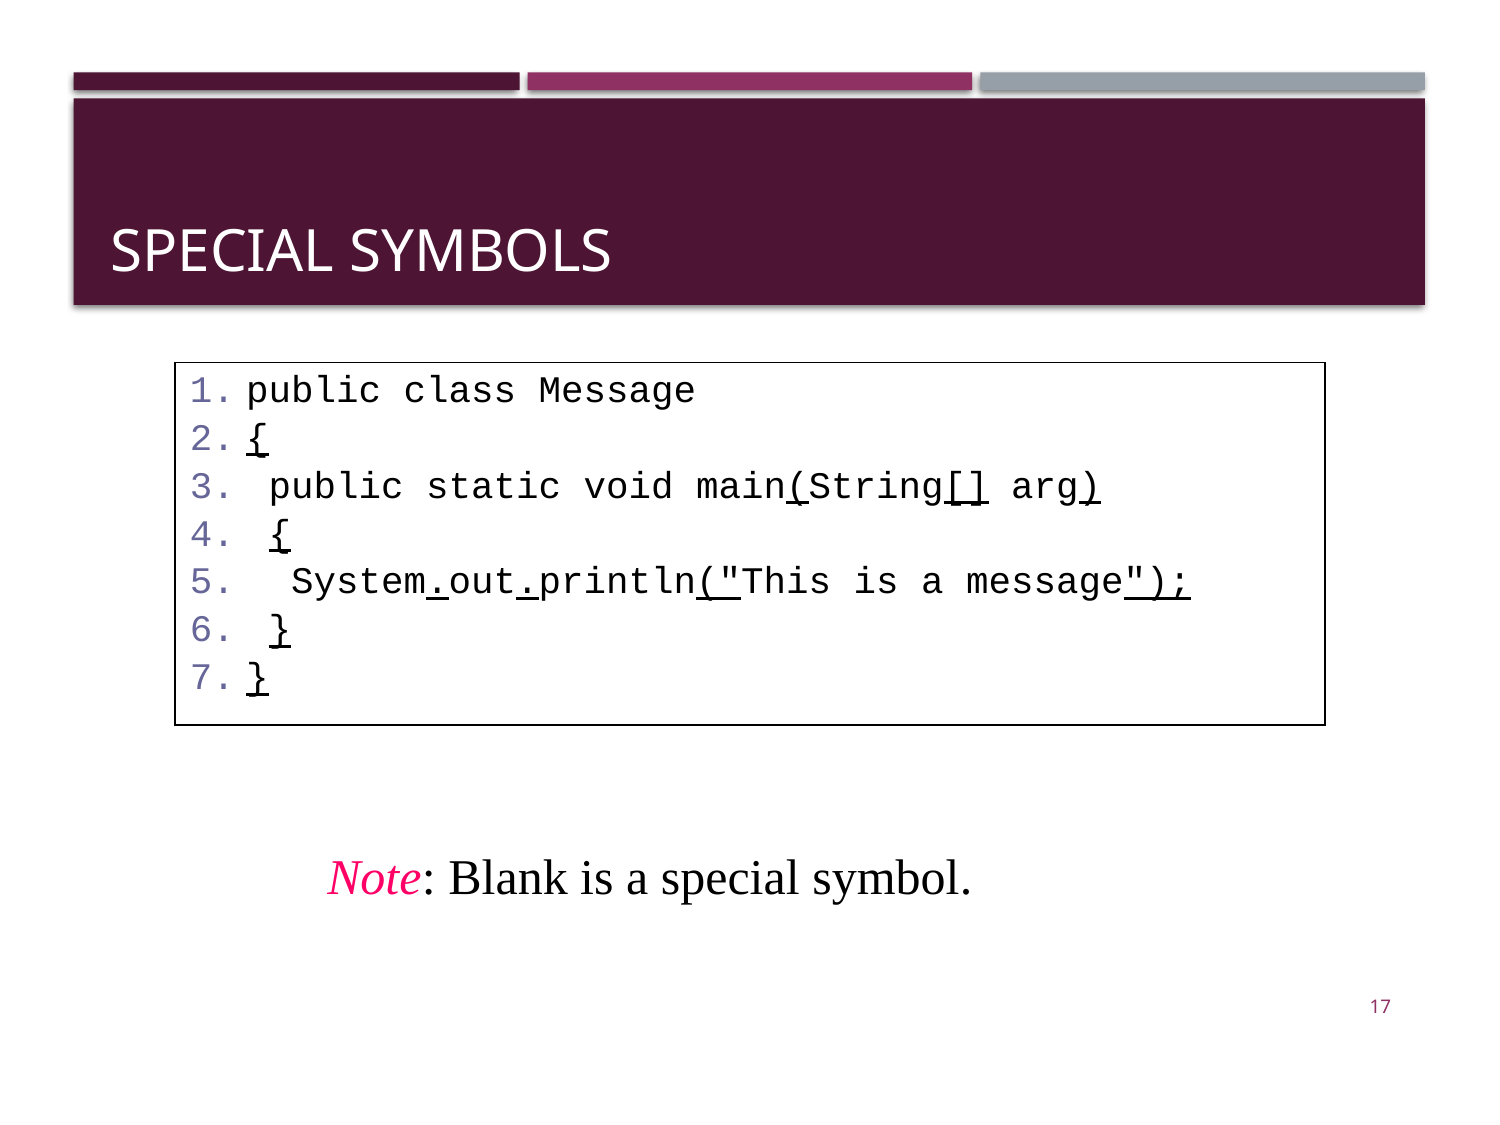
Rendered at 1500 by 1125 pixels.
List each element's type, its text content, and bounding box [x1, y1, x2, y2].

title Special Symbols [95, 112, 1406, 291]
text_box Note: Blank is a special symbol. [312, 825, 1088, 925]
text_box public class Message { public static void main(String[] arg) { System.out.println("This is a message"); } } [174, 362, 1325, 725]
slide_number 17 [1279, 977, 1406, 1037]
